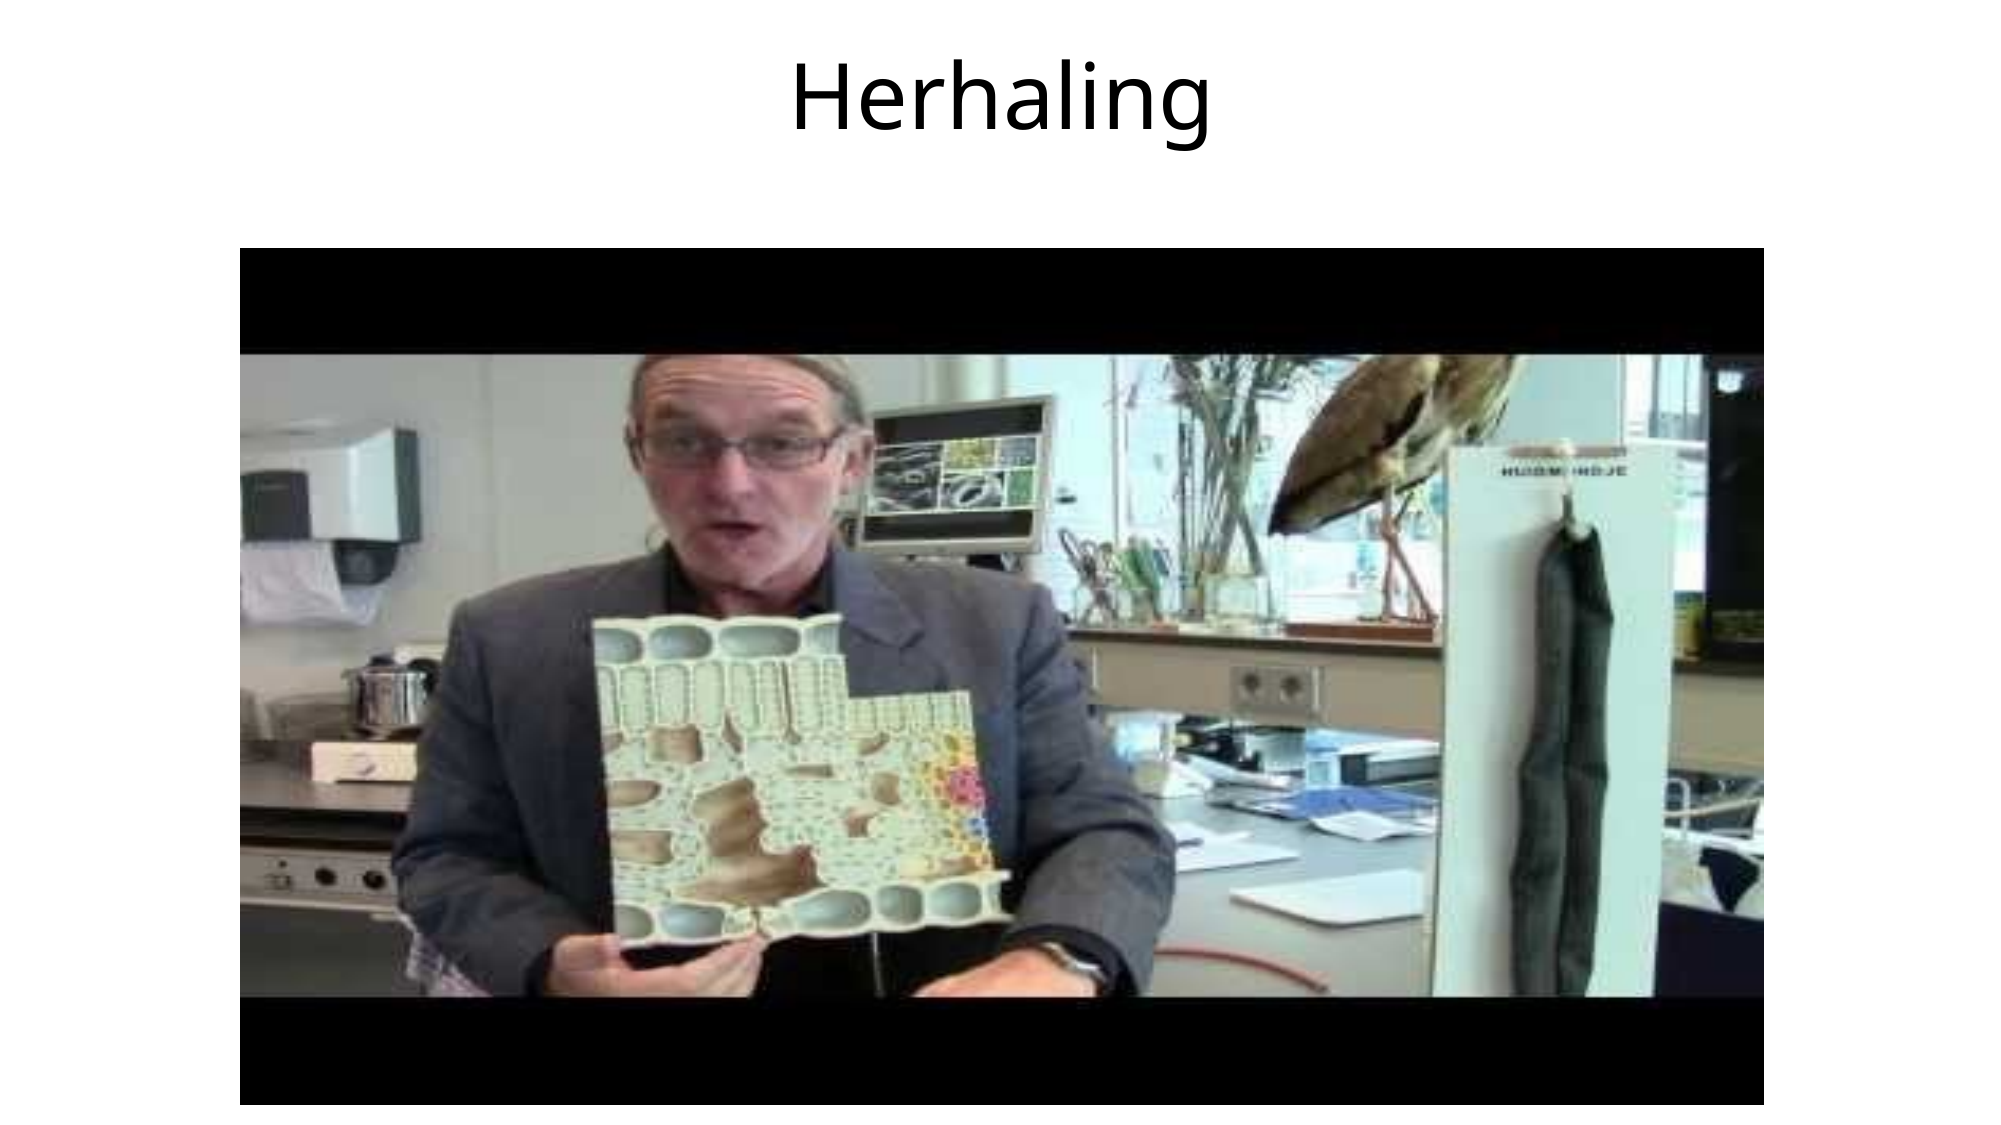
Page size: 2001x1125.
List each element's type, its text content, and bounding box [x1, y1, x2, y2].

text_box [239, 247, 1765, 1106]
list Herhaling [141, 42, 1863, 185]
